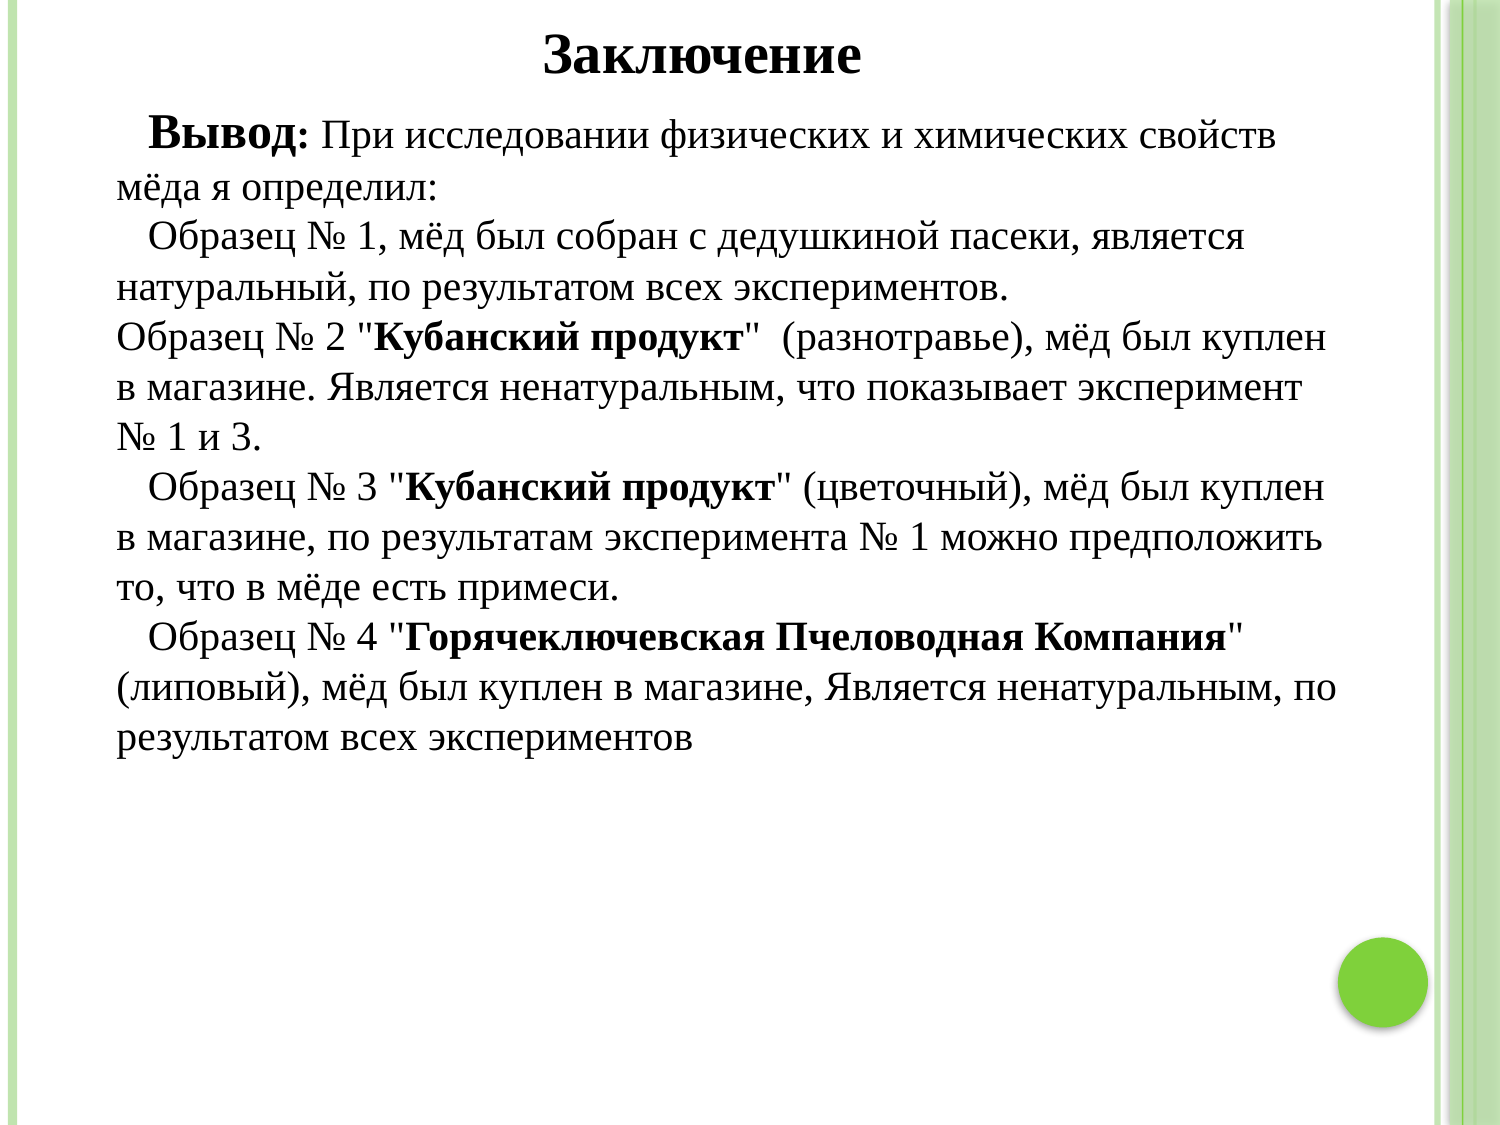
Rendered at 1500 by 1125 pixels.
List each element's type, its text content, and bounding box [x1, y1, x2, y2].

text_box Заключение [527, 7, 878, 93]
text_box Вывод: При исследовании физических и химических свойств мёда я определил: Образец № 1, мёд был собран с дедушкиной пасеки, является натуральный, по результатом всех экспериментов. Образец № 2 "Кубанский продукт" (разнотравье), мёд был куплен в магазине. Является ненатуральным, что показывает эксперимент № 1 и 3. Образец № 3 "Кубанский продукт" (цветочный), мёд был куплен в магазине, по результатам эксперимента № 1 можно предположить то, что в мёде есть примеси. Образец № 4 "Горячеключевская Пчеловодная Компания" (липовый), мёд был куплен в магазине, Является ненатуральным, по результатом всех экспериментов [101, 91, 1366, 766]
